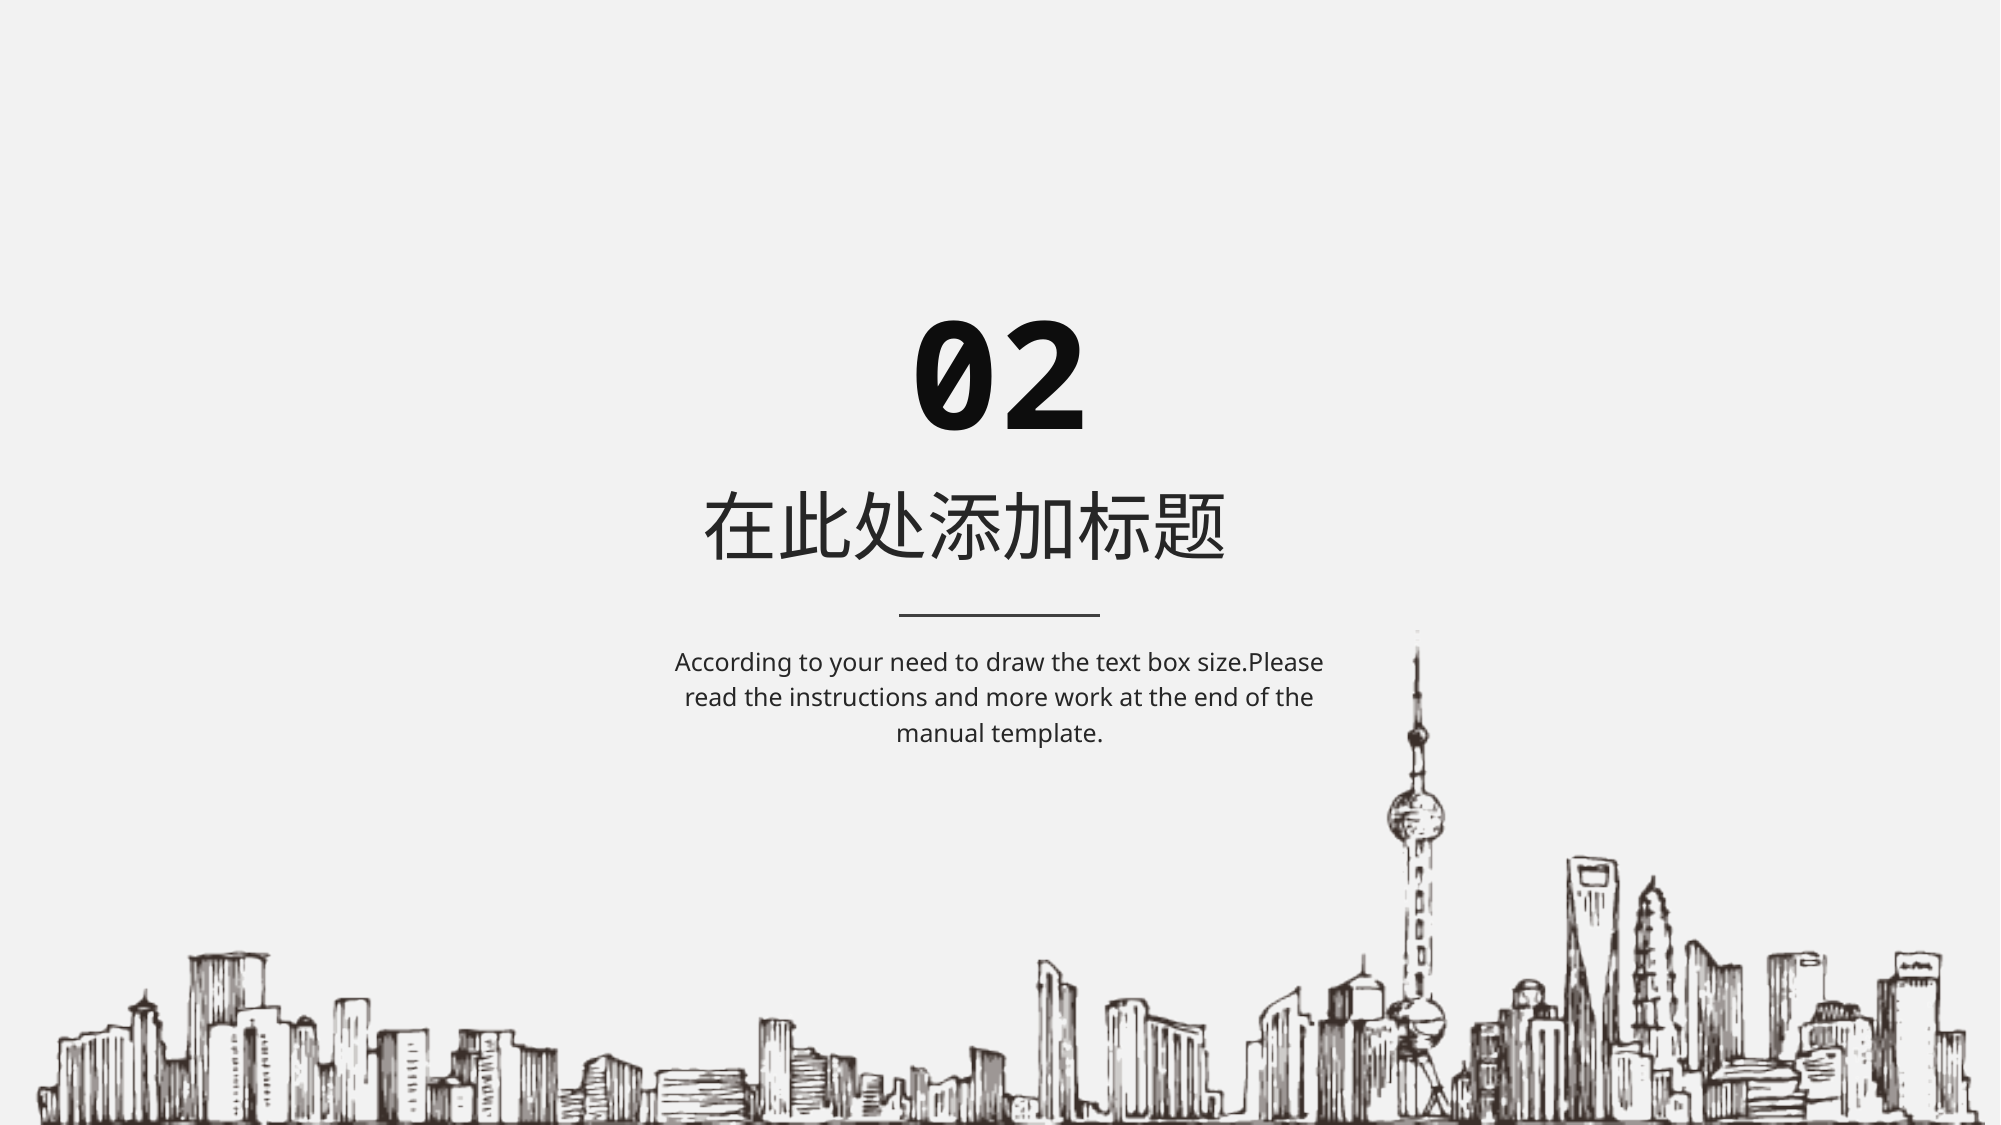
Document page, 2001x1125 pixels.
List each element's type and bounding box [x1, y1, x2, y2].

text_box [632, 272, 1367, 754]
picture [0, 630, 1985, 1125]
